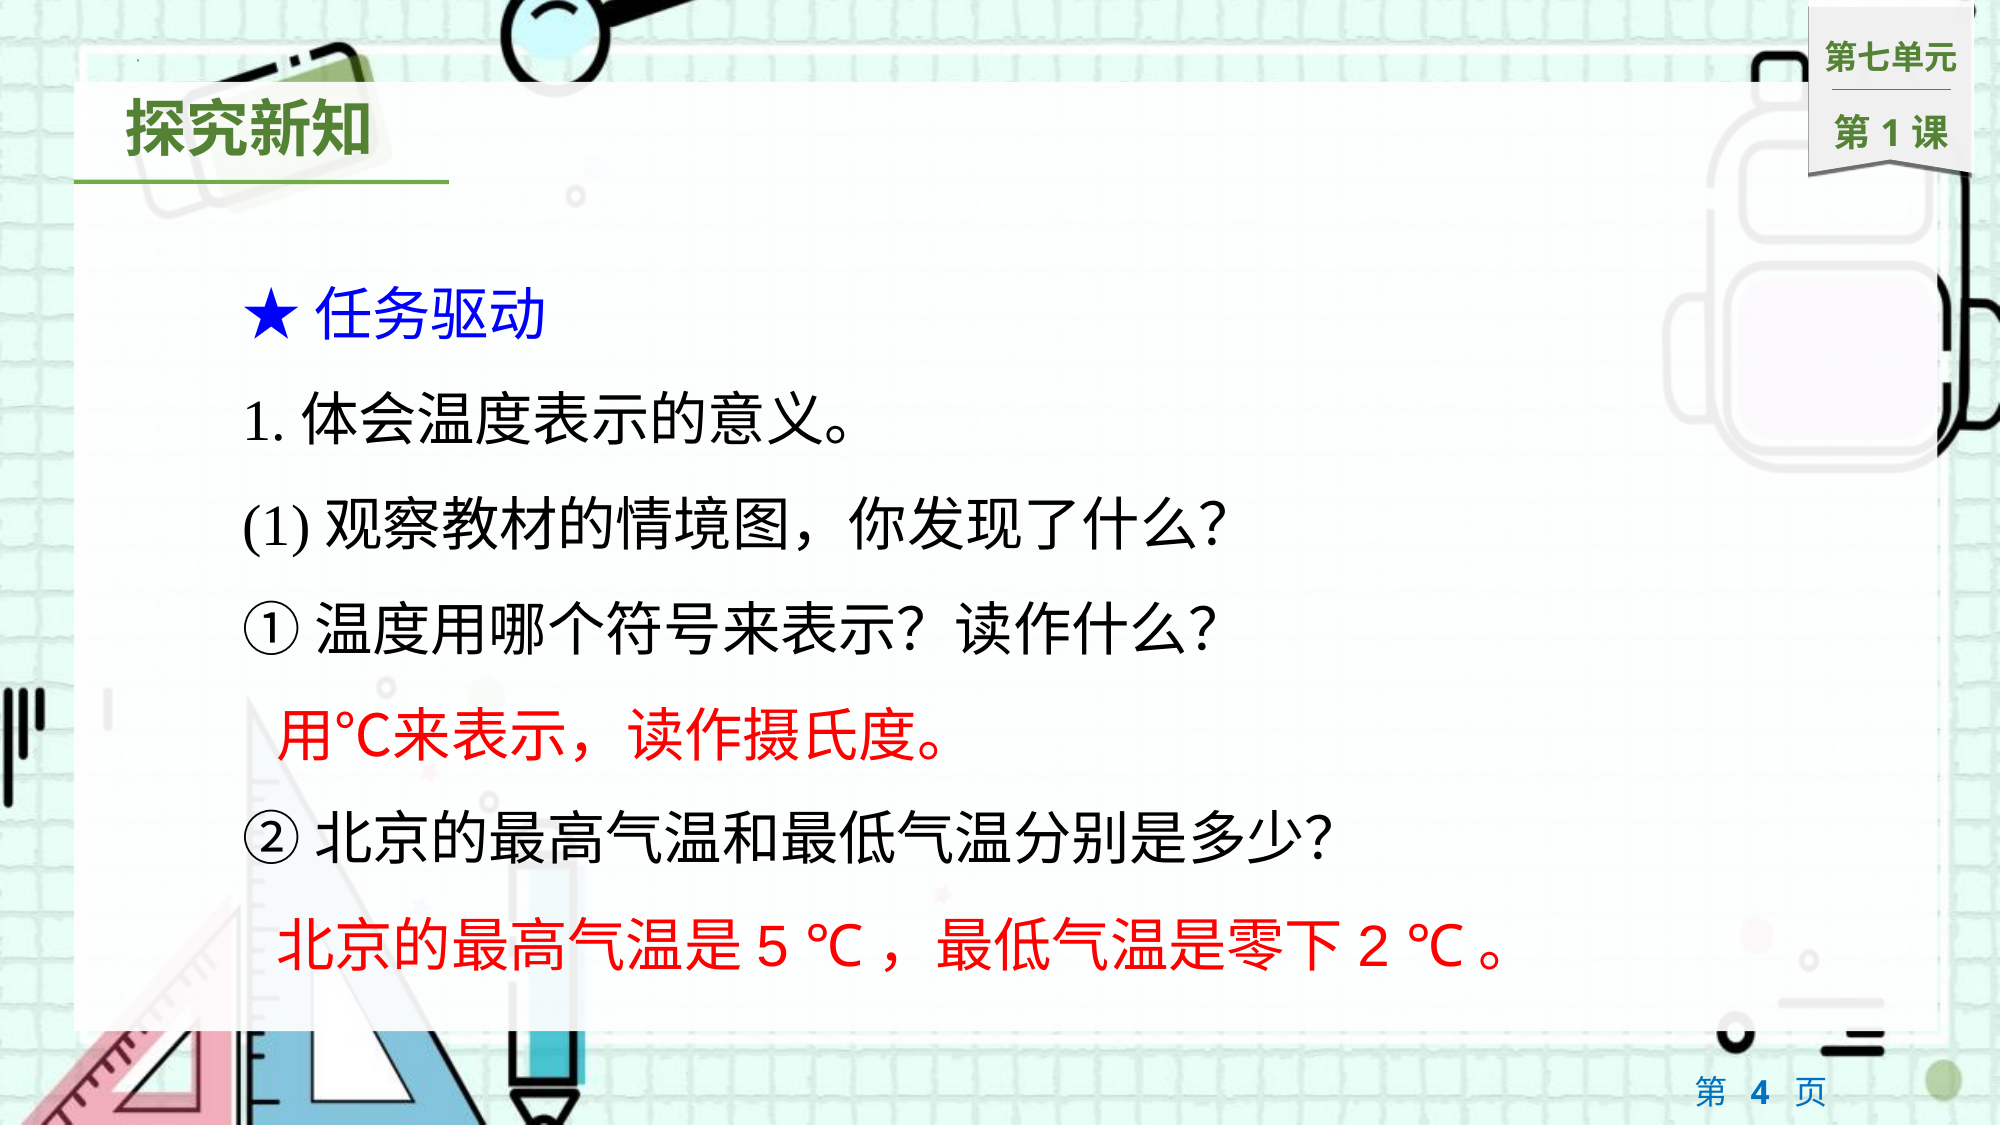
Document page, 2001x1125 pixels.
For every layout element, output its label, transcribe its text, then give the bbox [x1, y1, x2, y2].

list ★任务驱动 1.体会温度表示的意义。 (1)观察教材的情境图，你发现了什么？ ①温度用哪个符号来表示？读作什么？ ②北京的最高气温和最低气温分别是多少？ [109, 234, 1891, 985]
picture [1938, 168, 1971, 176]
picture [0, 0, 2000, 1125]
list 用℃来表示，读作摄氏度。 北京的最高气温是5 ℃，最低气温是零下2 ℃。 [261, 656, 1833, 762]
